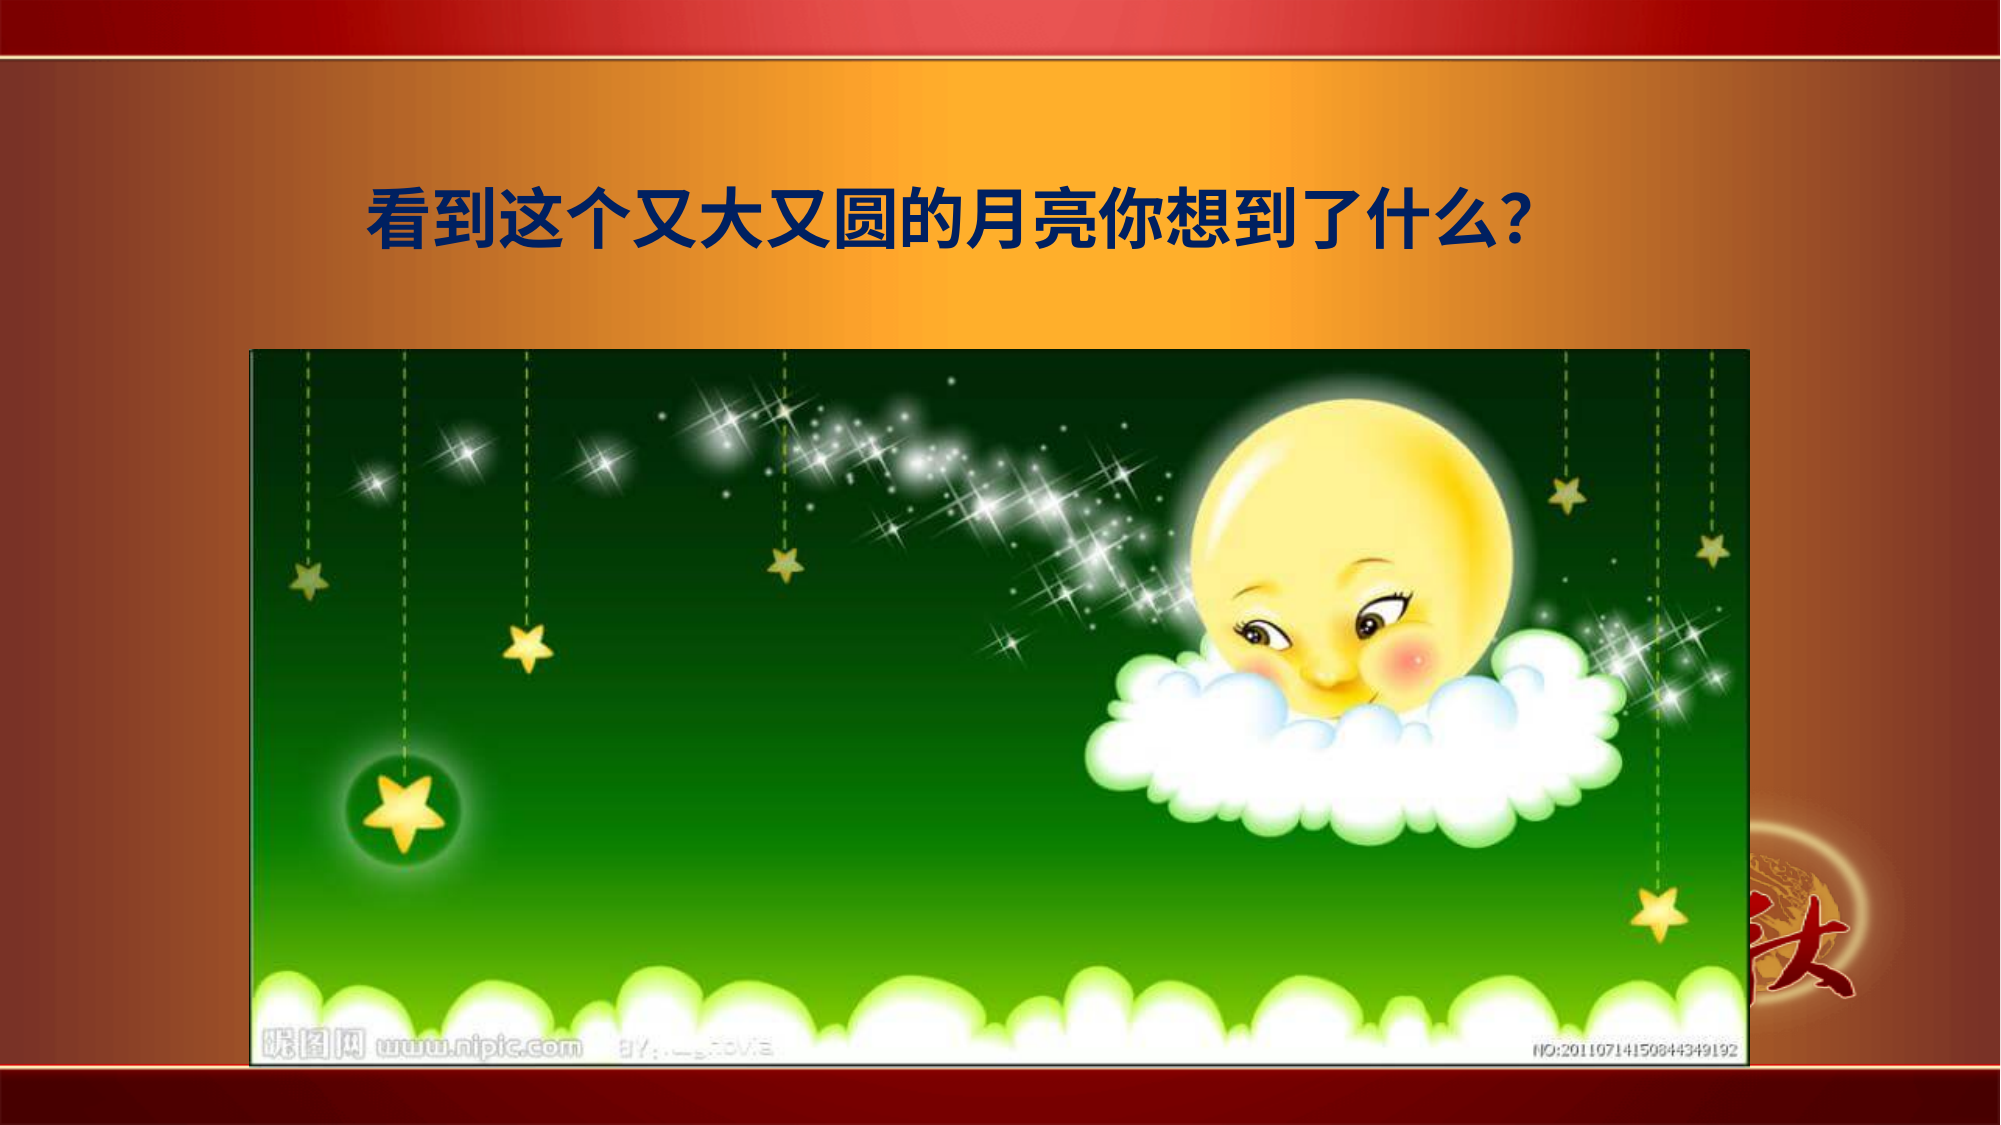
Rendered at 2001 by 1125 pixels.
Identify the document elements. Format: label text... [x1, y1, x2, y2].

text_box 看到这个又大又圆的月亮你想到了什么？ [350, 169, 1603, 265]
picture [0, 0, 2001, 1125]
